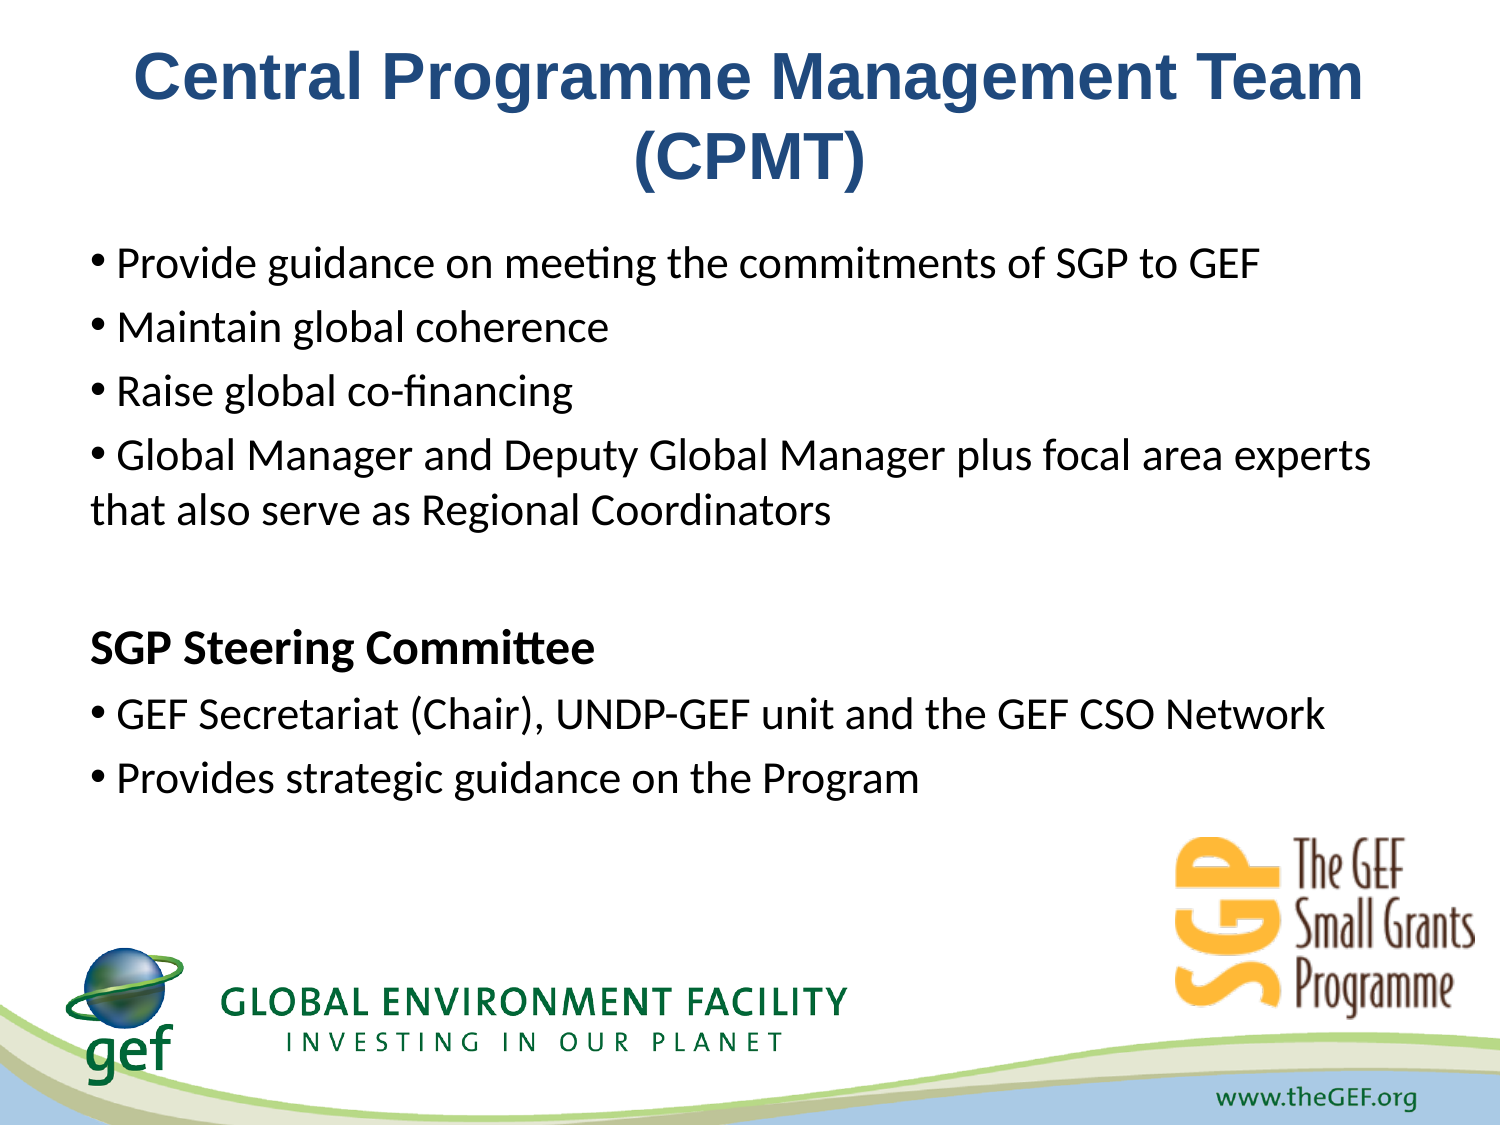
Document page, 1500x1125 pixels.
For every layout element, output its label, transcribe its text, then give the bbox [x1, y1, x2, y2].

picture [0, 837, 1500, 1125]
list Provide guidance on meeting the commitments of SGP to GEF Maintain global coherence Raise global co-financing Global Manager and Deputy Global Manager plus focal area experts that also serve as Regional Coordinators SGP Steering Committee GEF Secretariat (Chair), UNDP-GEF unit and the GEF CSO Network Provides strategic guidance on the Program [75, 224, 1438, 938]
title Central Programme Management Team (CPMT) [0, 26, 1500, 200]
